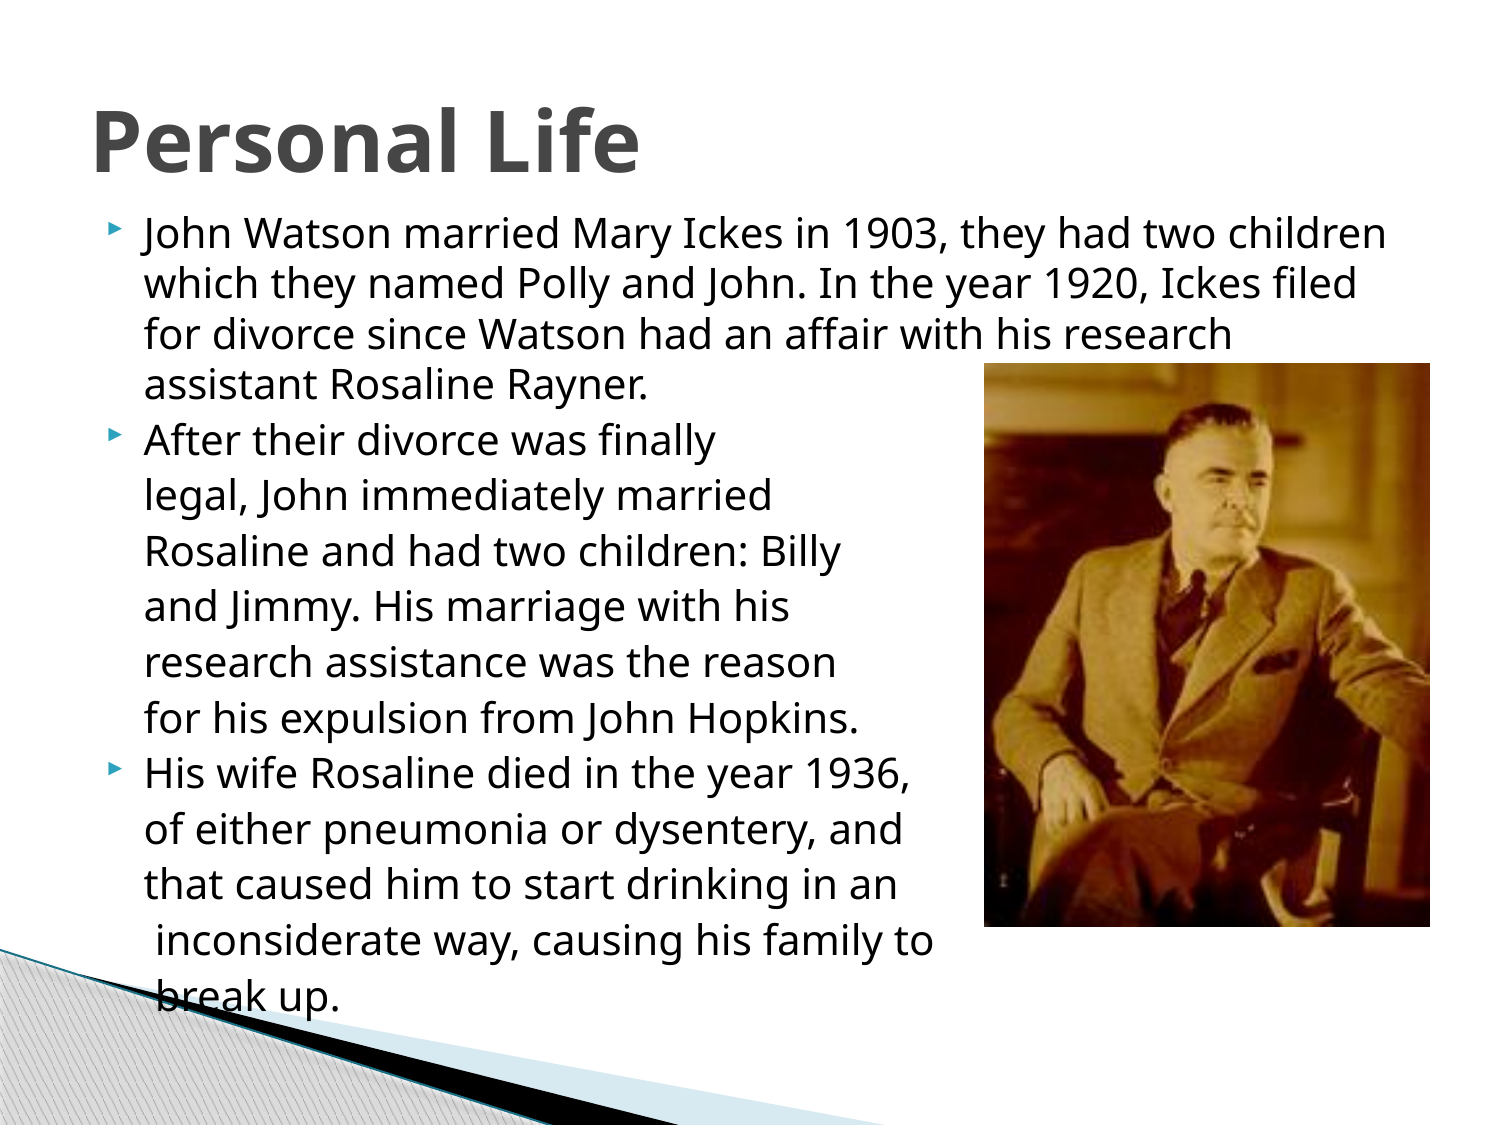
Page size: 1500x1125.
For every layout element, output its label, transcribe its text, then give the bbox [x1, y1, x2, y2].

title Personal Life [75, 45, 1425, 233]
picture [984, 363, 1430, 927]
list John Watson married Mary Ickes in 1903, they had two children which they named Polly and John. In the year 1920, Ickes filed for divorce since Watson had an affair with his research assistant Rosaline Rayner. After their divorce was finally legal, John immediately married Rosaline and had two children: Billy and Jimmy. His marriage with his research assistance was the reason for his expulsion from John Hopkins. His wife Rosaline died in the year 1936, of either pneumonia or dysentery, and that caused him to start drinking in an inconsiderate way, causing his family to break up. [75, 233, 1425, 1079]
